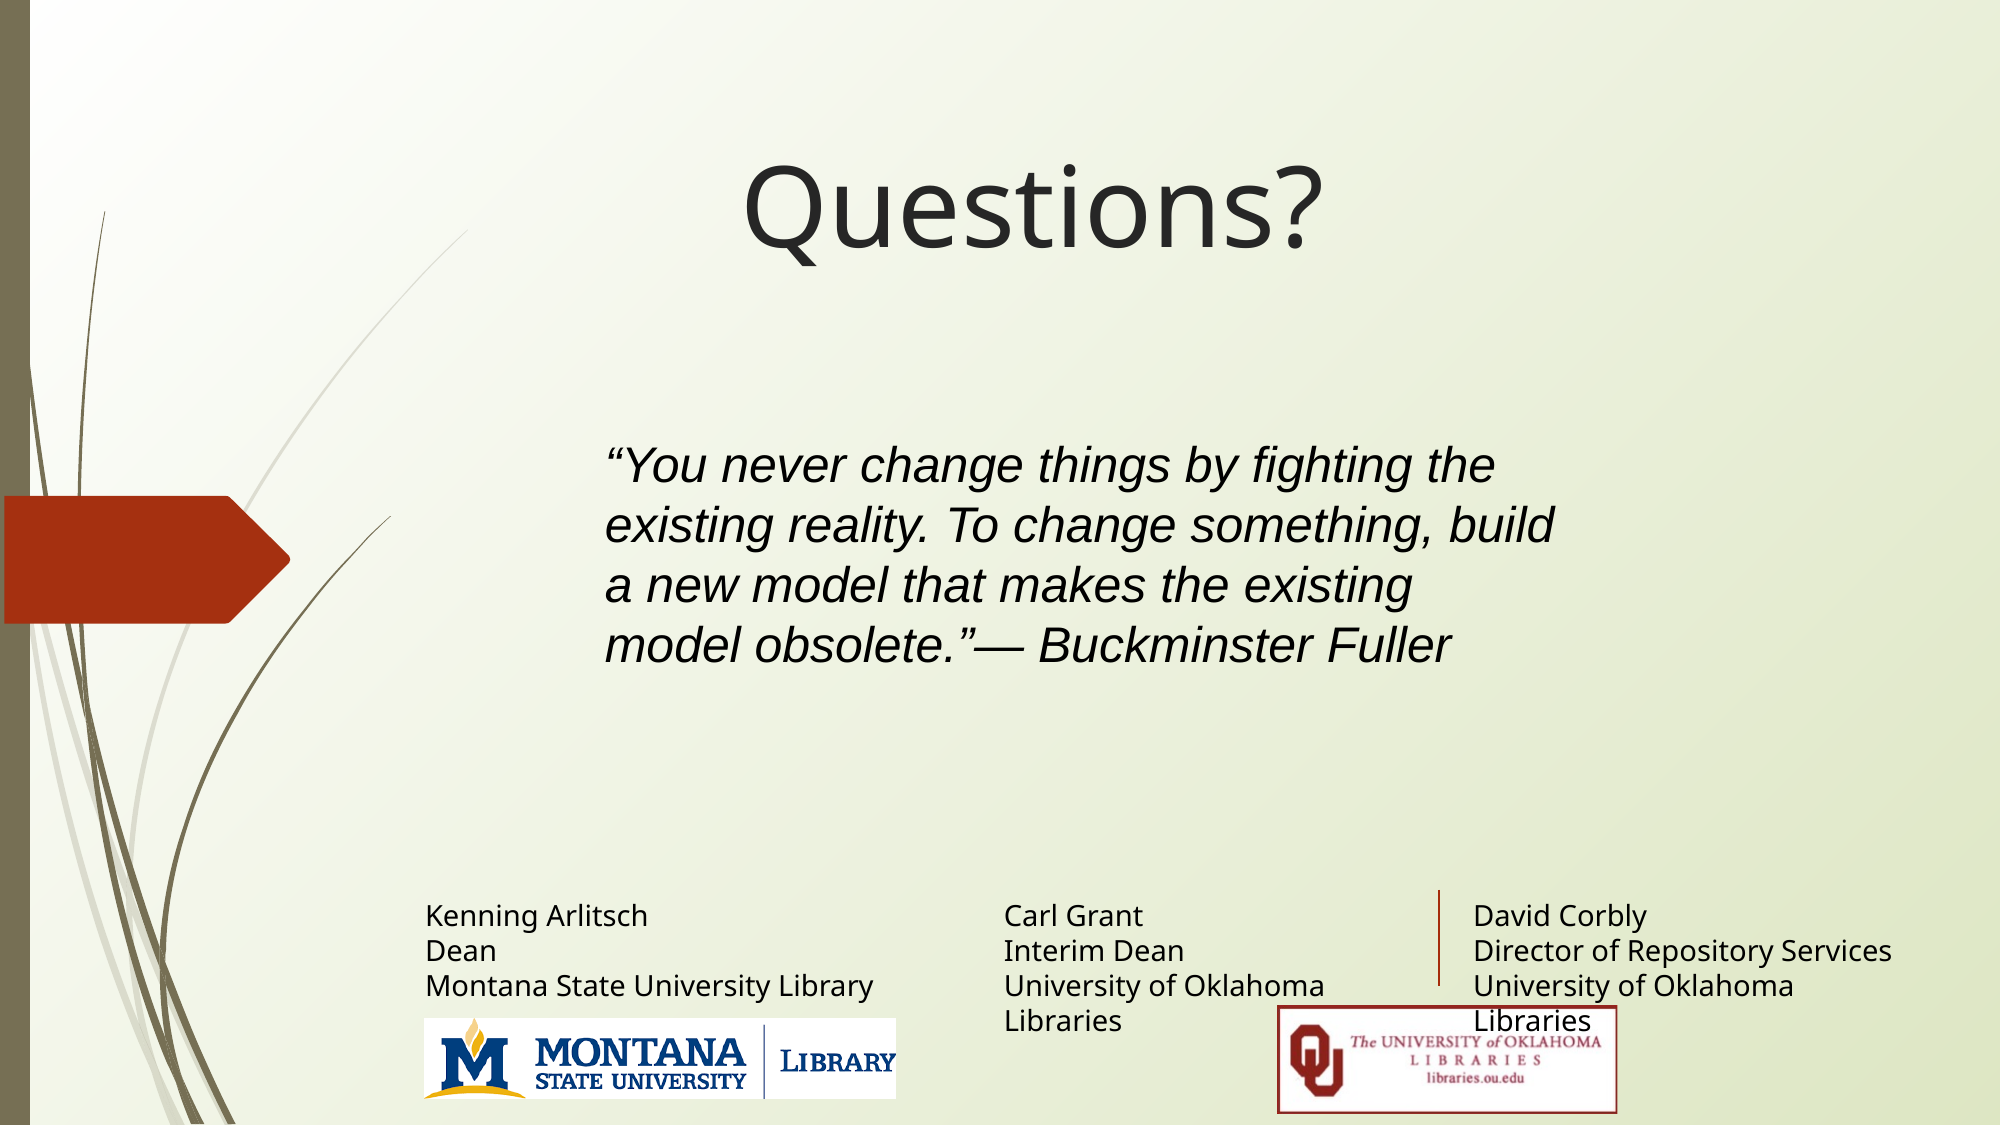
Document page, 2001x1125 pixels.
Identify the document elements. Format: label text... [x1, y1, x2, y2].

picture [1277, 1045, 1618, 1114]
text_box Carl Grant Interim Dean University of Oklahoma Libraries [988, 889, 1458, 1045]
picture [424, 1018, 896, 1099]
text_box “You never change things by fighting the existing reality. To change something, build a new model that makes the existing model obsolete.”— Buckminster Fuller [571, 425, 1572, 681]
text_box David Corbly Director of Repository Services University of Oklahoma Libraries [1458, 889, 1928, 1045]
text_box Questions? [725, 76, 1366, 285]
text_box Kenning Arlitsch Dean Montana State University Library [410, 889, 988, 1010]
